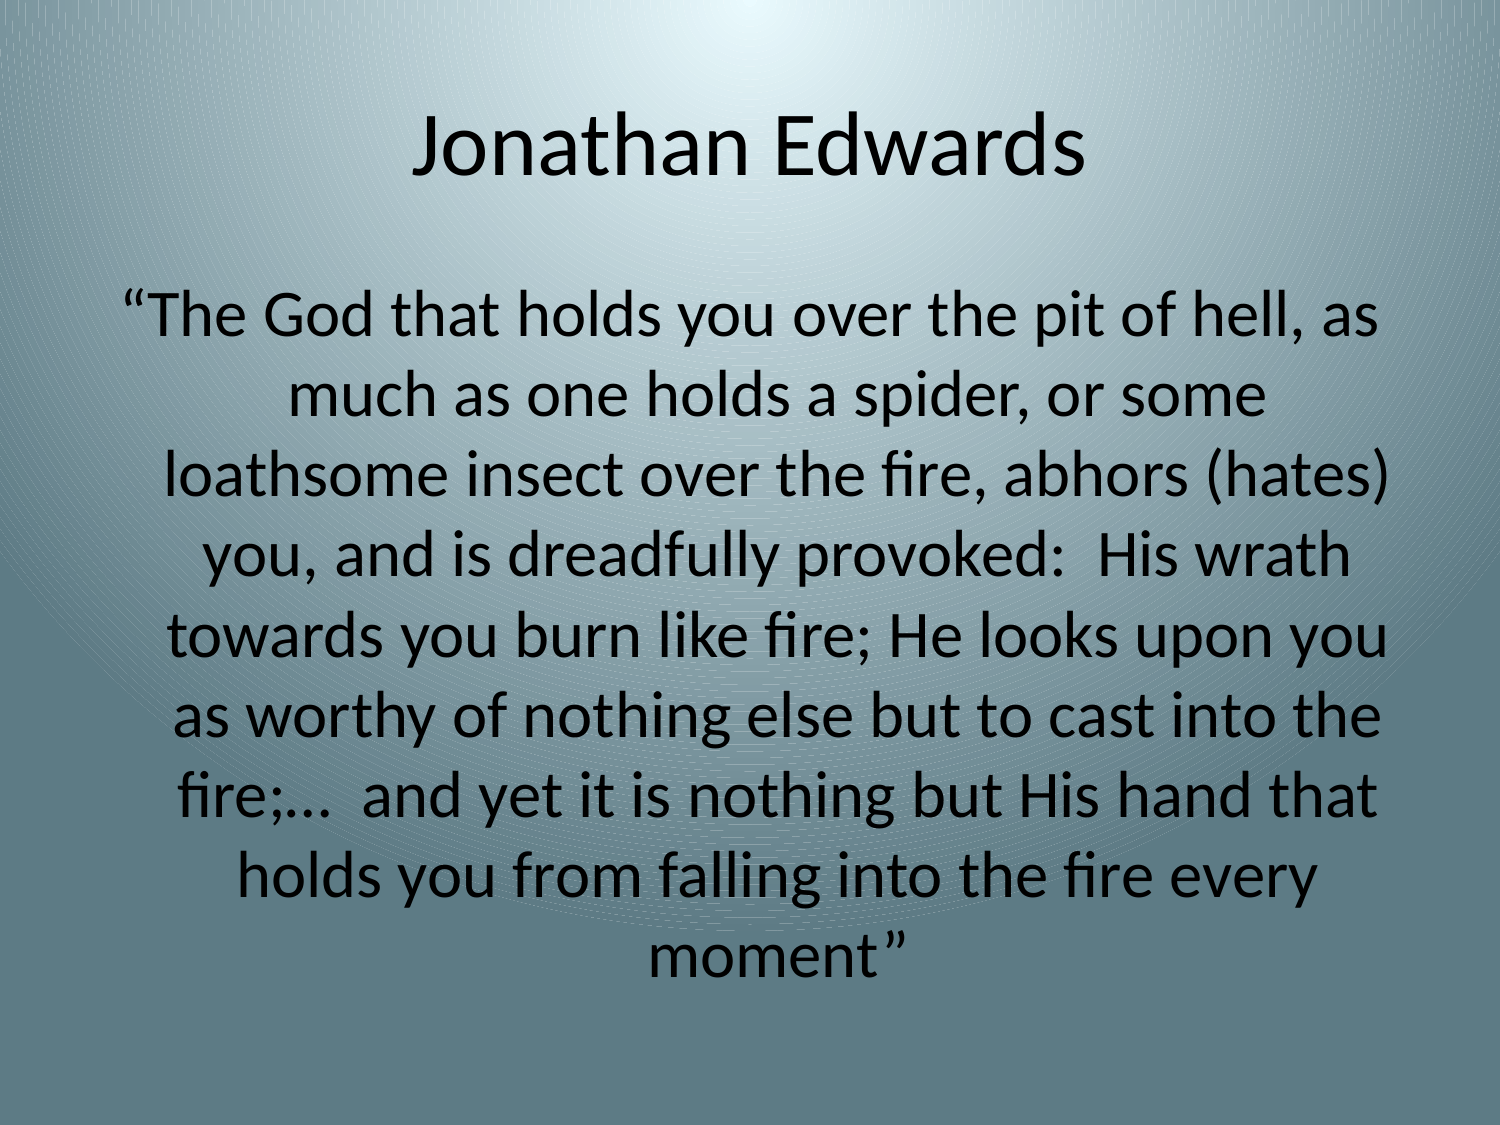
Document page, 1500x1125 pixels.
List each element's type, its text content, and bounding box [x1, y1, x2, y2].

title Jonathan Edwards [75, 45, 1425, 233]
list “The God that holds you over the pit of hell, as much as one holds a spider, or some loathsome insect over the fire, abhors (hates) you, and is dreadfully provoked: His wrath towards you burn like fire; He looks upon you as worthy of nothing else but to cast into the fire;… and yet it is nothing but His hand that holds you from falling into the fire every moment” [75, 262, 1425, 1005]
